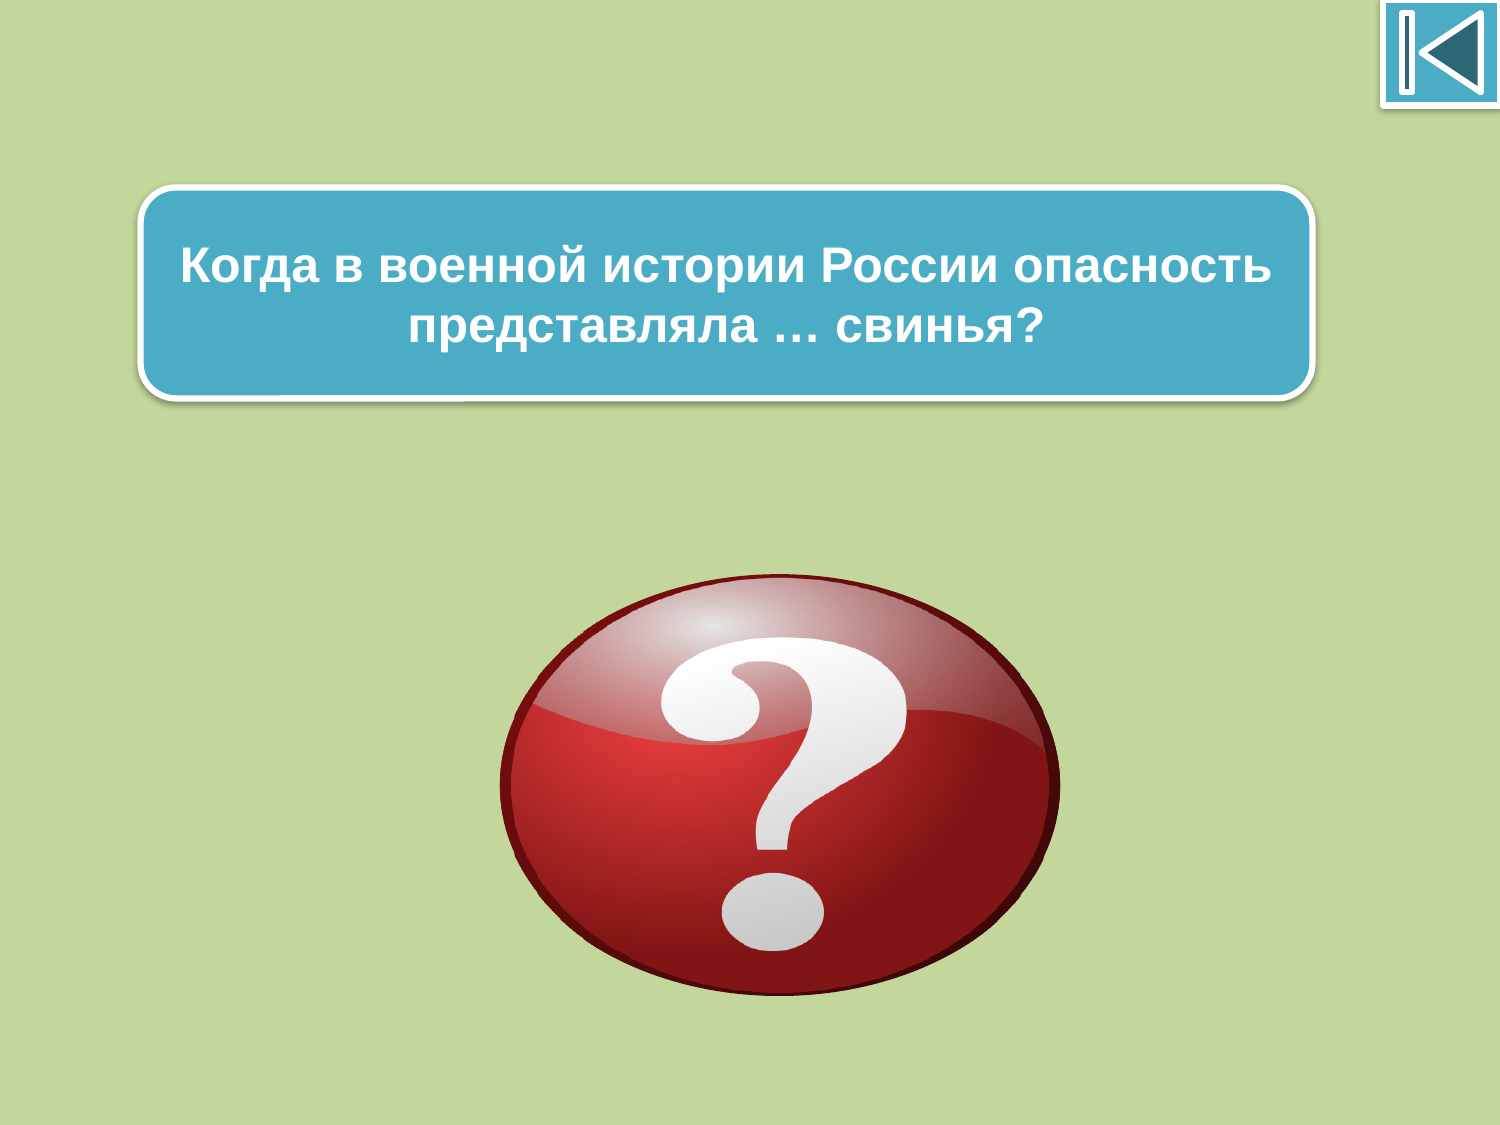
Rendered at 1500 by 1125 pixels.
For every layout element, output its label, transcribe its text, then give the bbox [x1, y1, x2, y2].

picture [491, 573, 1067, 997]
text_box Когда в военной истории России опасность представляла … свинья? [137, 184, 1316, 402]
text_box [1380, 0, 1500, 109]
